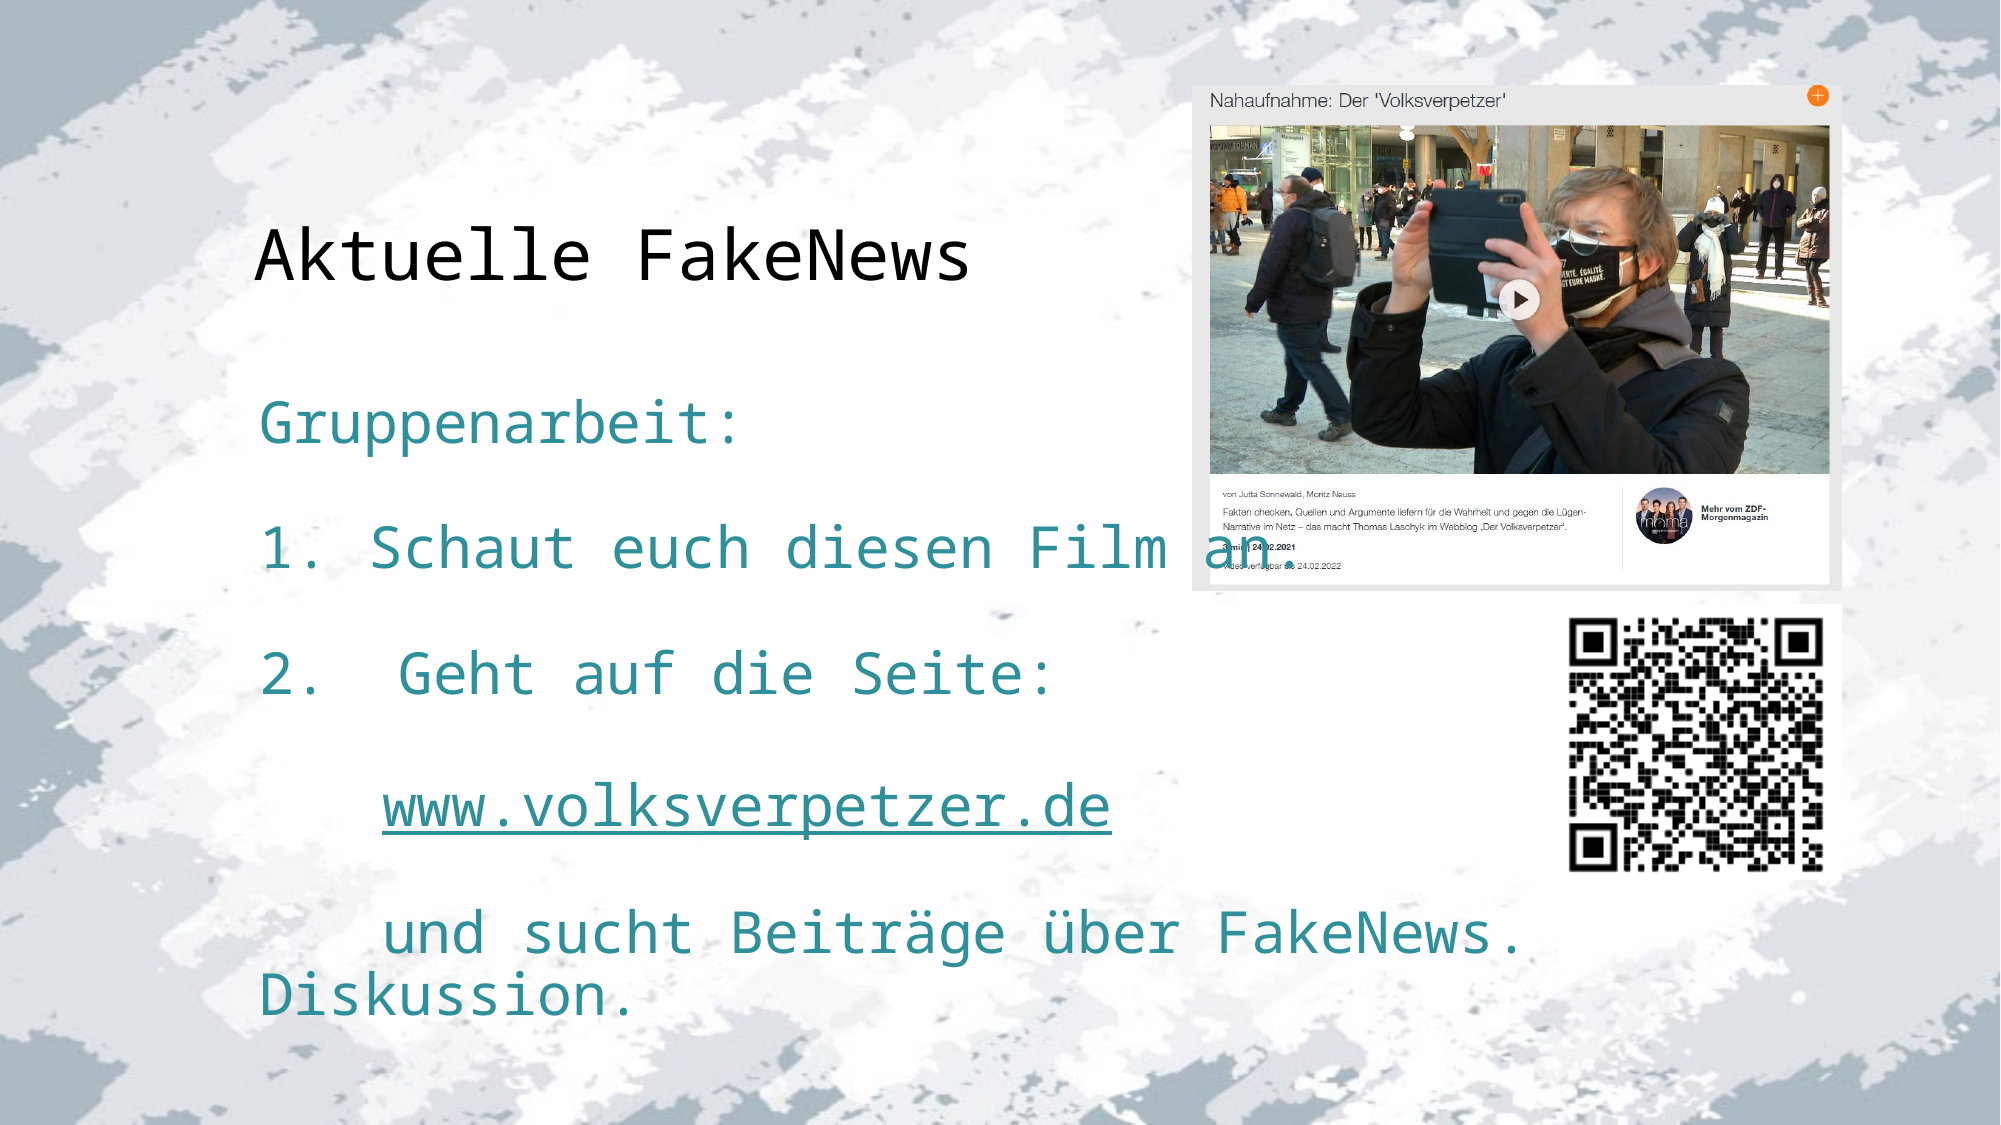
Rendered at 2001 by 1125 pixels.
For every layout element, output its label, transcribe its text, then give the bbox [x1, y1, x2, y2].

picture [0, 0, 2001, 1125]
text_box Gruppenarbeit: Schaut euch diesen Film an. 2. Geht auf die Seite: www.volksverpetzer.de und sucht Beiträge über FakeNews. Diskussion. [244, 386, 1717, 1043]
title Aktuelle FakeNews [238, 140, 1192, 304]
text_box [244, 188, 1192, 309]
